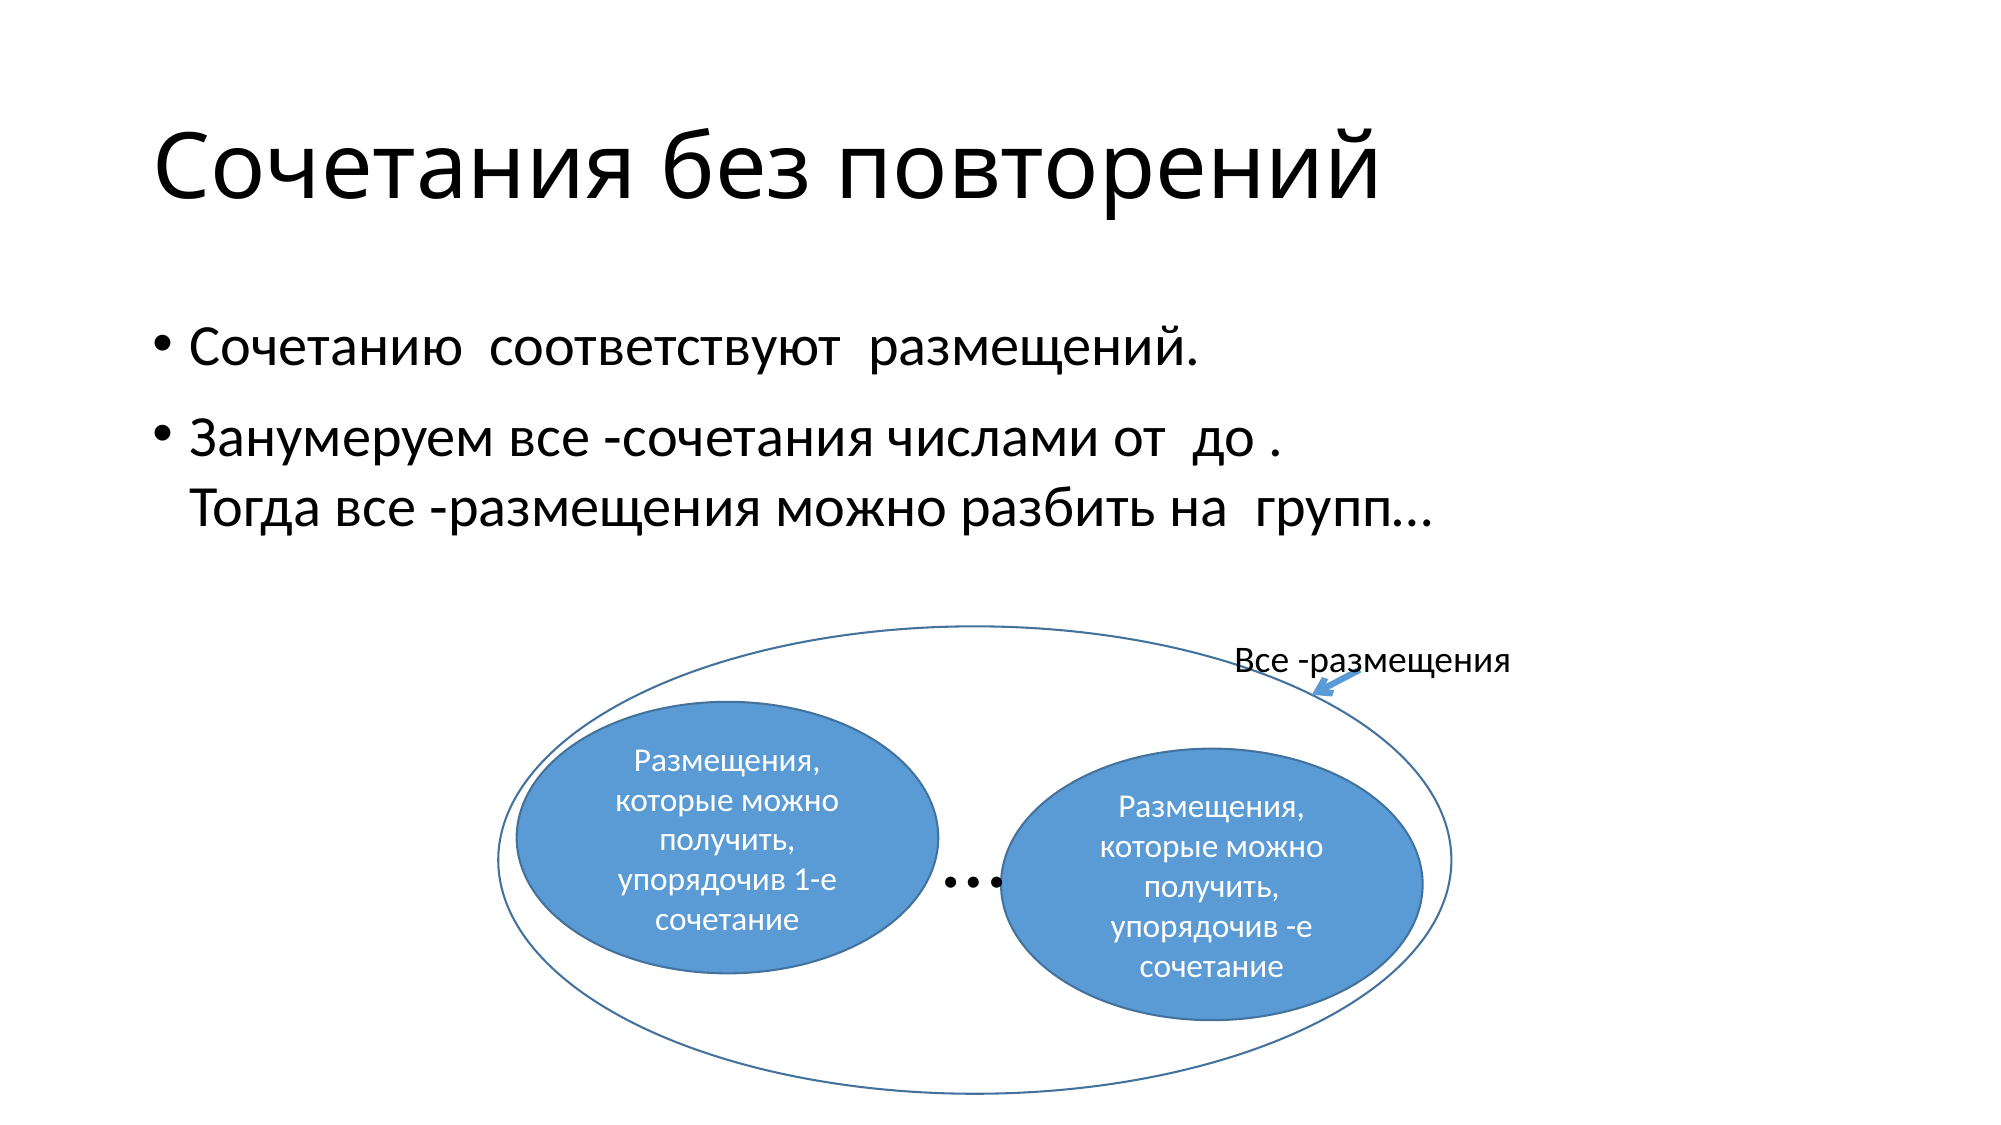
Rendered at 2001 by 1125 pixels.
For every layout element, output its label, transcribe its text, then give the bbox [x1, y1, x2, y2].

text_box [498, 626, 1502, 1094]
title Сочетания без повторений [137, 59, 1863, 278]
